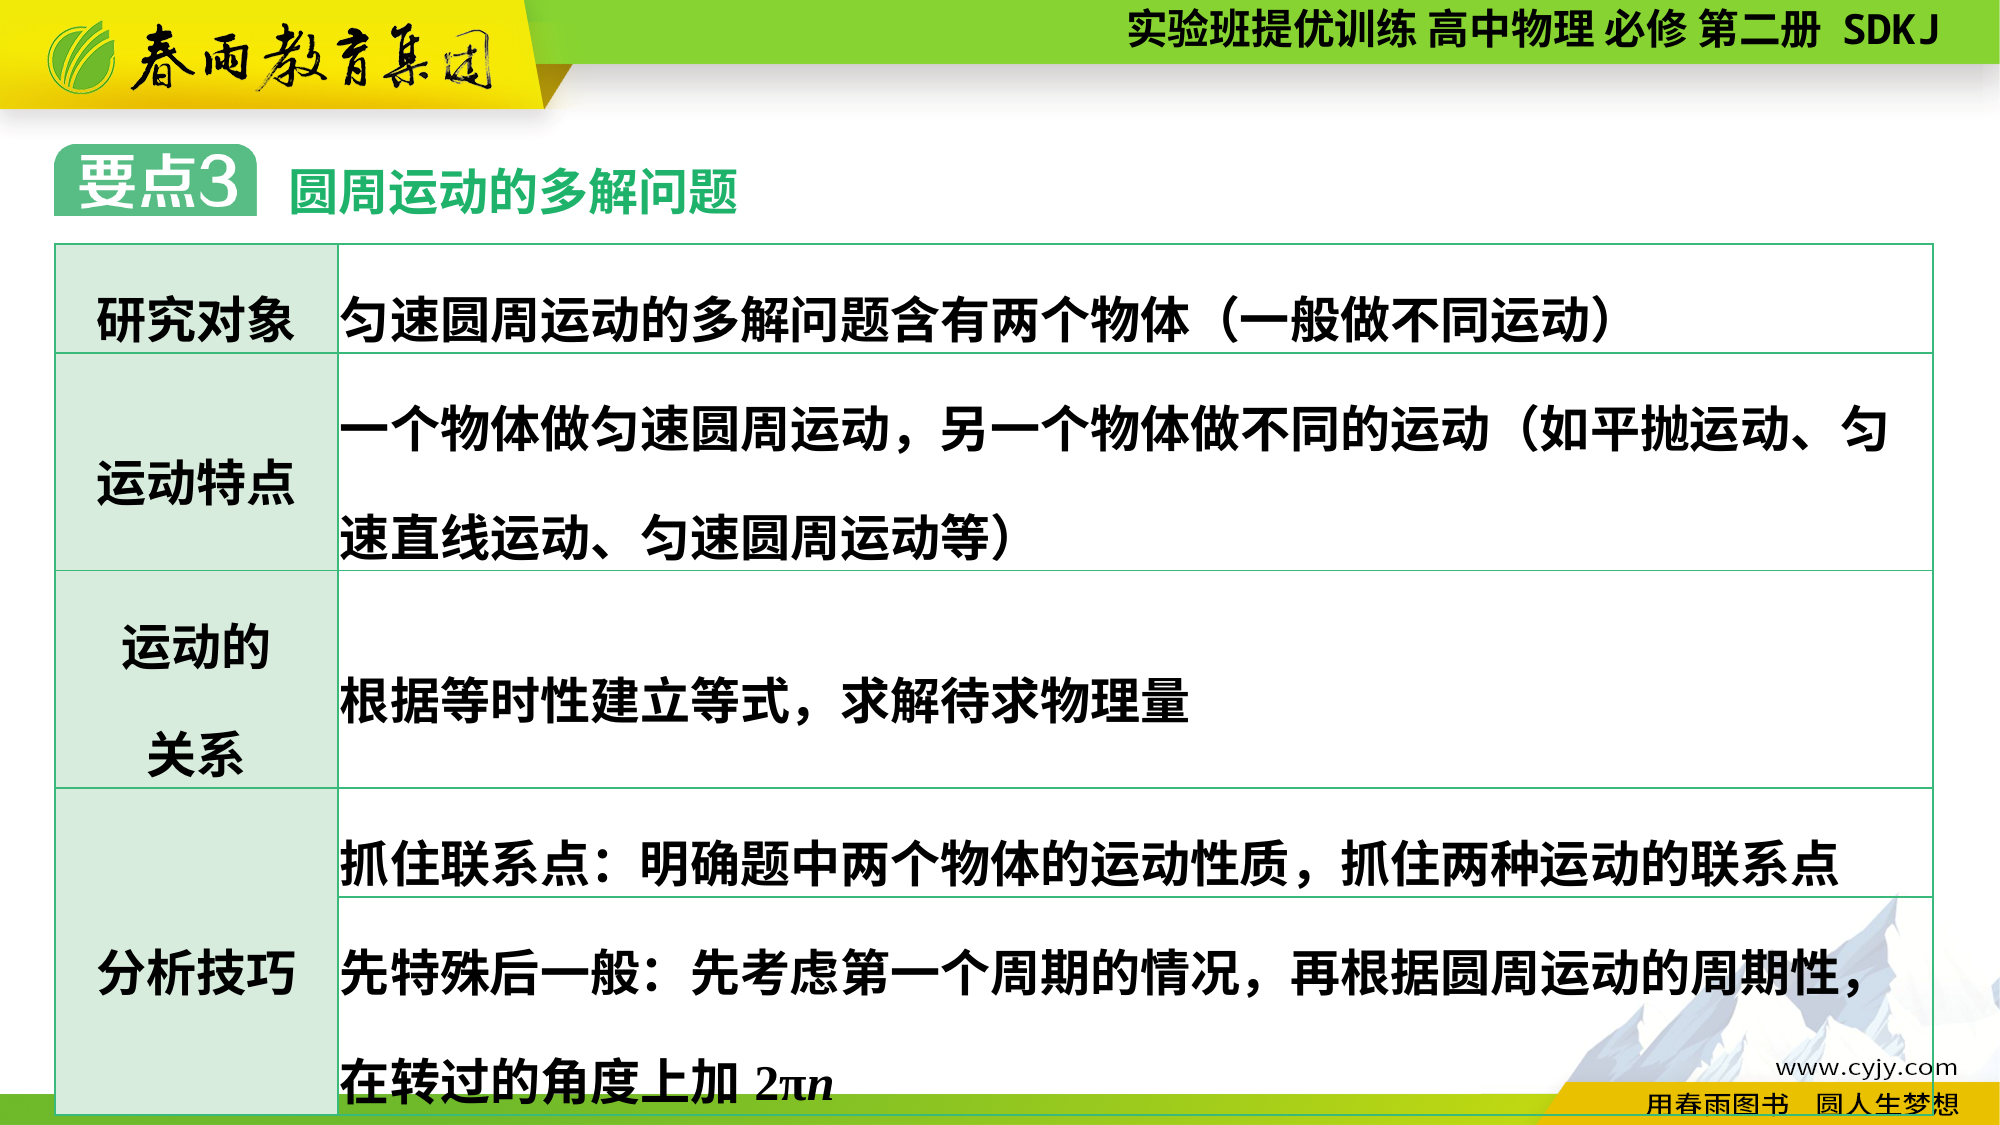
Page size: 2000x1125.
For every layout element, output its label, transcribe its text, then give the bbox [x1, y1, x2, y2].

table_cell 抓住联系点：明确题中两个物体的运动性质，抓住两种运动的联系点 [339, 789, 1932, 896]
table_cell 一个物体做匀速圆周运动，另一个物体做不同的运动（如平抛运动、匀速直线运动、匀速圆周运动等） [339, 354, 1932, 570]
table_cell 根据等时性建立等式，求解待求物理量 [339, 571, 1932, 787]
table_header 研究对象 [56, 245, 337, 352]
table_cell 先特殊后一般：先考虑第一个周期的情况，再根据圆周运动的周期性，在转过的角度上加2πn [339, 898, 1932, 1114]
table_cell 分析技巧 [56, 789, 337, 1114]
table_cell 运动特点 [56, 354, 337, 570]
list 圆周运动的多解问题 [59, 122, 1944, 217]
table_header 匀速圆周运动的多解问题含有两个物体（一般做不同运动） [339, 245, 1932, 352]
table_cell 运动的 关系 [56, 571, 337, 787]
picture [0, 0, 2000, 1125]
